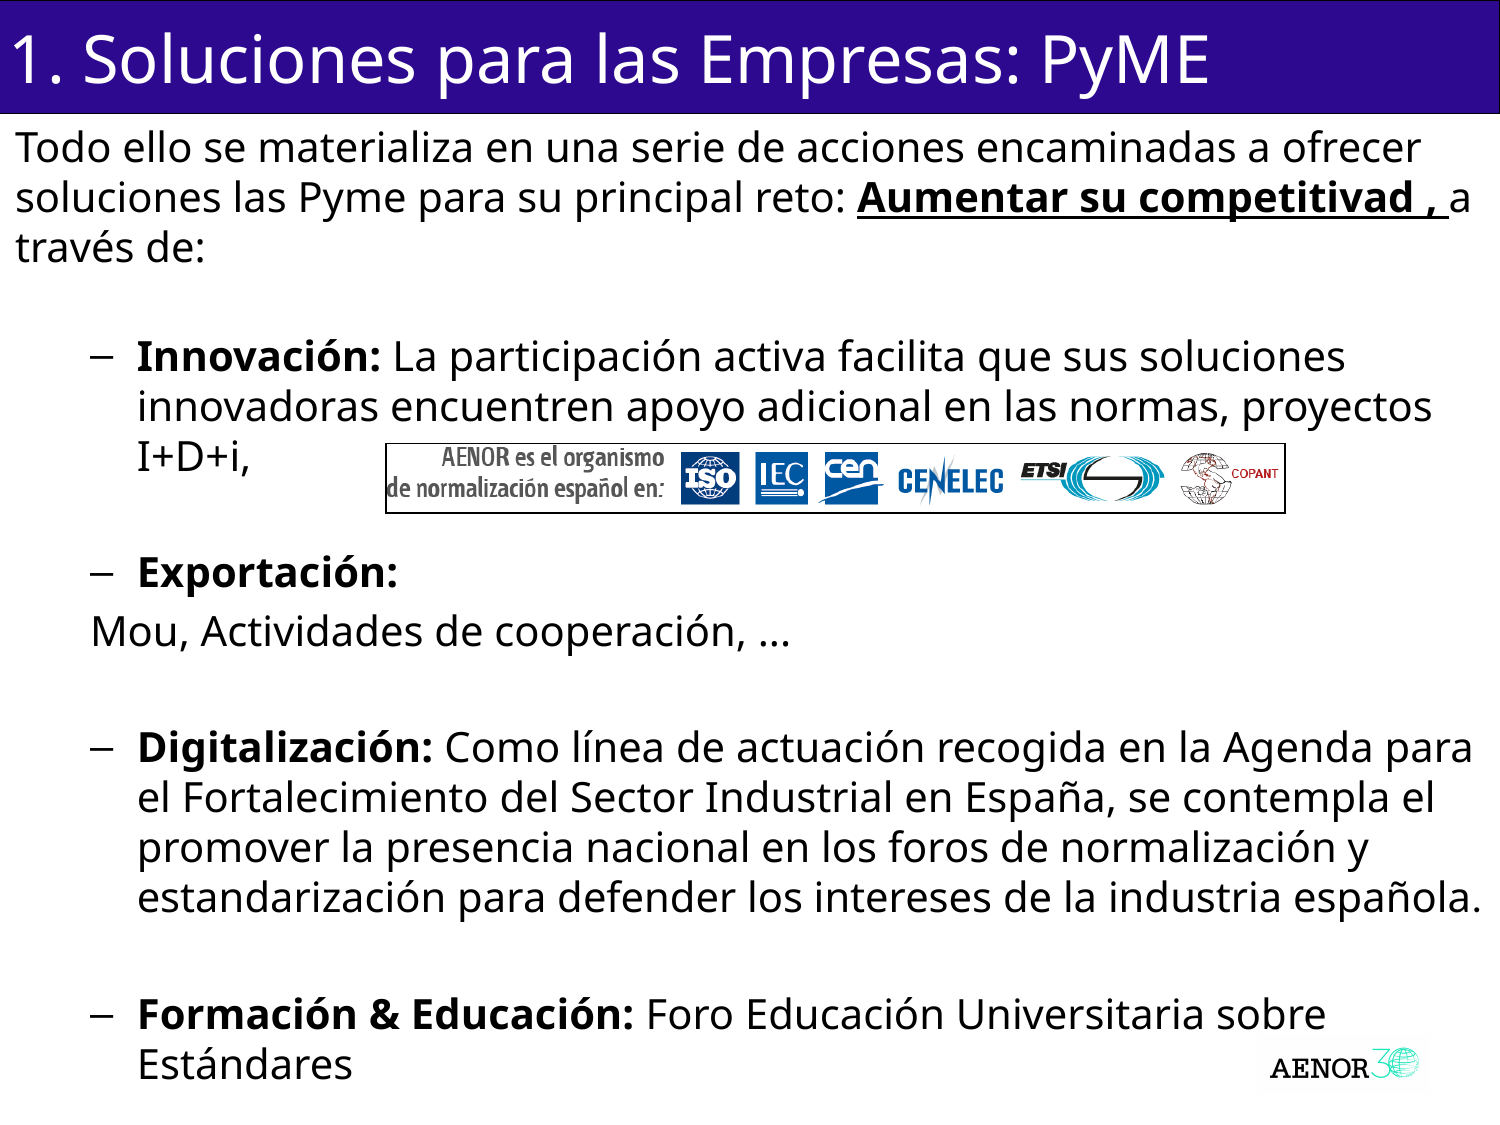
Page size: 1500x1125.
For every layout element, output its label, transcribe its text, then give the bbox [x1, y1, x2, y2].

picture [1257, 1059, 1430, 1094]
text_box 1. Soluciones para las Empresas: PyME [0, 0, 1500, 113]
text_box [0, 113, 1500, 1059]
